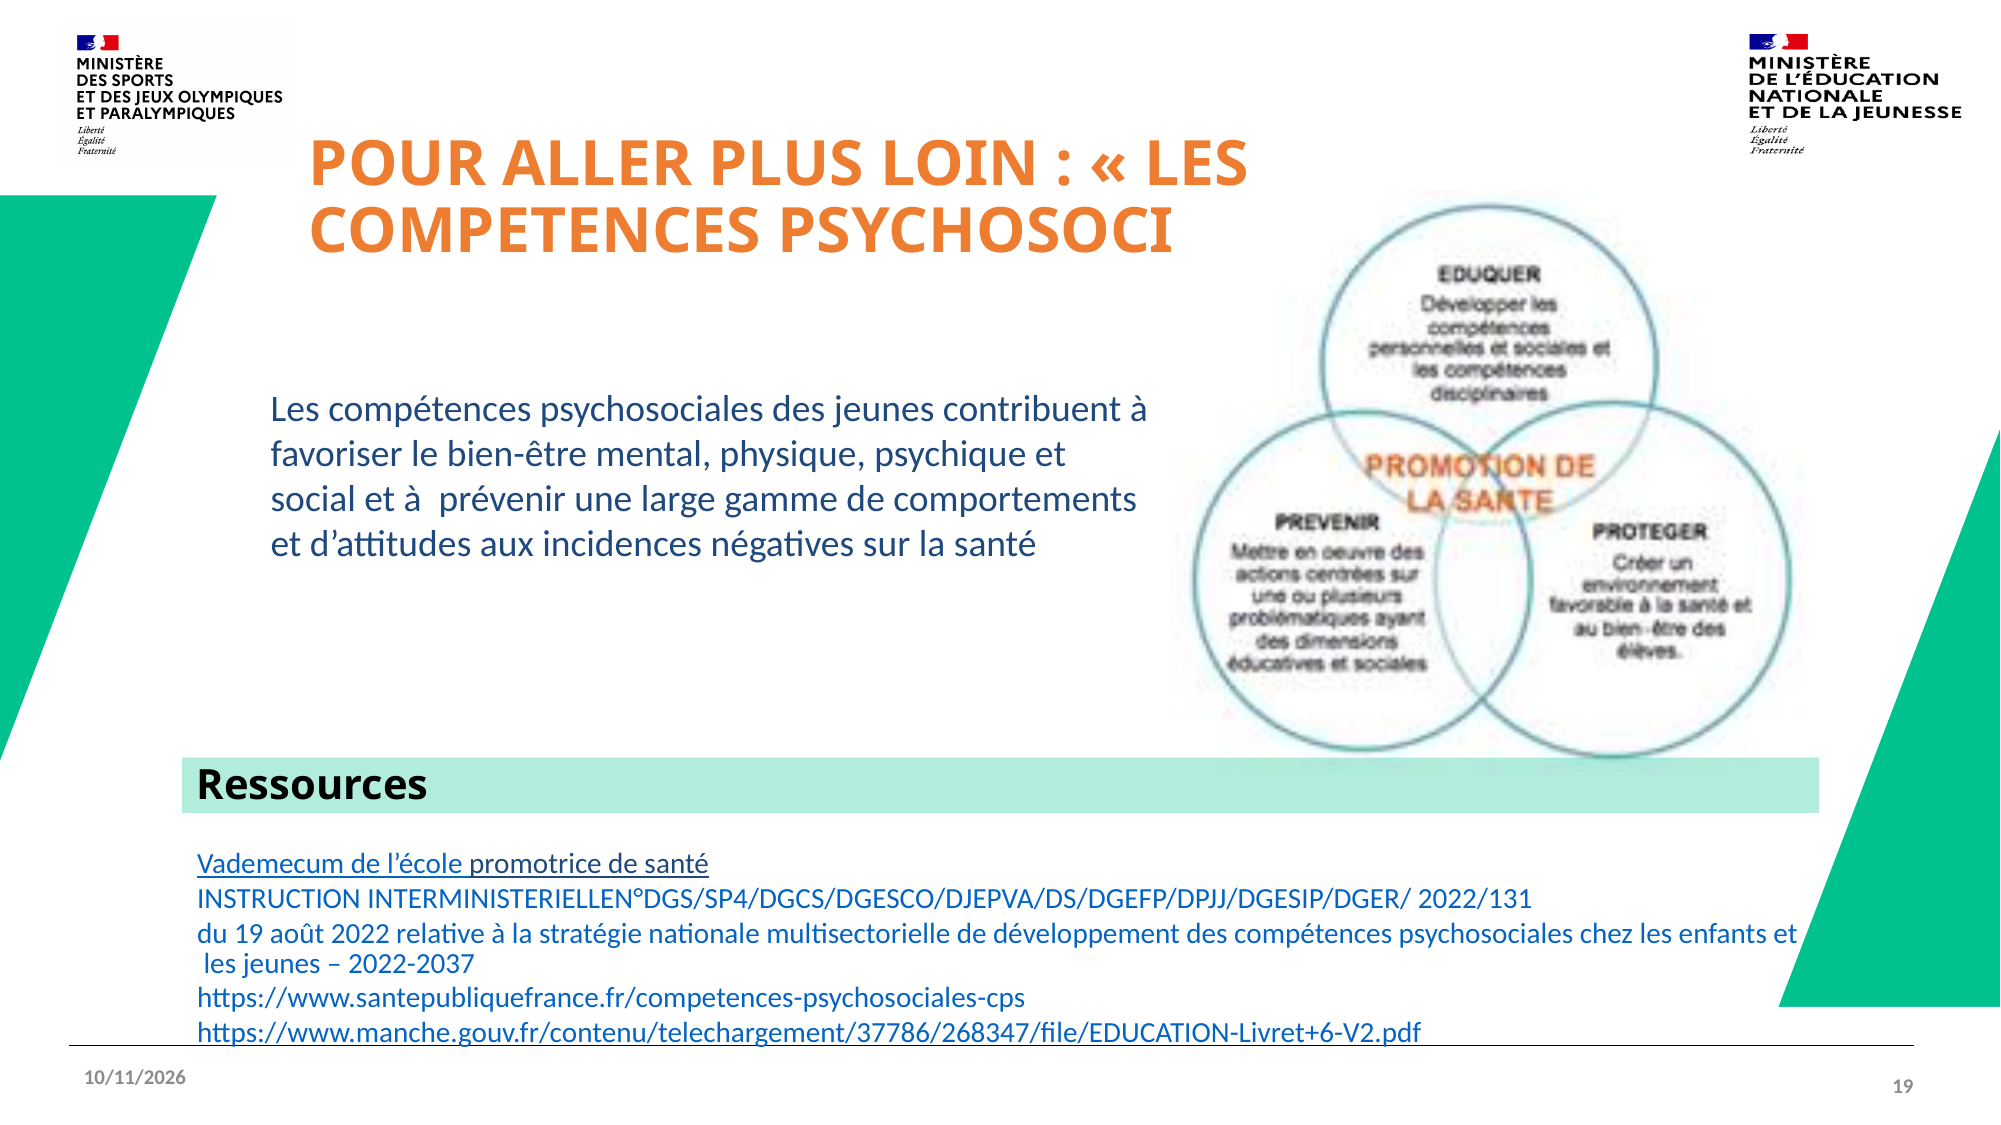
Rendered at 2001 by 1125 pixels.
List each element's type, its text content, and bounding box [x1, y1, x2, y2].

title POUR ALLER PLUS LOIN : « LES COMPETENCES PSYCHOSOCIALES » [294, 124, 1706, 274]
picture [1749, 34, 1963, 155]
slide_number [69, 1046, 519, 1107]
text_box Vademecum de l’école promotrice de santé INSTRUCTION INTERMINISTERIELLEN°DGS/SP4/DGCS/DGESCO/DJEPVA/DS/DGEFP/DPJJ/DGESIP/DGER/ 2022/131 du 19 août 2022 relative à la stratégie nationale multisectorielle de développement des compétences psychosociales chez les enfants et les jeunes – 2022-2037 https://www.santepubliquefrance.fr/competences-psychosociales-cps https://www.manche.gouv.fr/contenu/telechargement/37786/268347/file/EDUCATION-Livret+6-V2.pdf [182, 837, 1816, 1072]
text_box Les compétences psychosociales des jeunes contribuent à favoriser le bien-être mental, physique, psychique et social et à prévenir une large gamme de comportements et d’attitudes aux incidences négatives sur la santé [255, 376, 1171, 572]
text_box Ressources [182, 757, 1820, 813]
picture [1171, 190, 1816, 786]
picture [62, 20, 297, 169]
slide_number 19 [1618, 1046, 1914, 1125]
